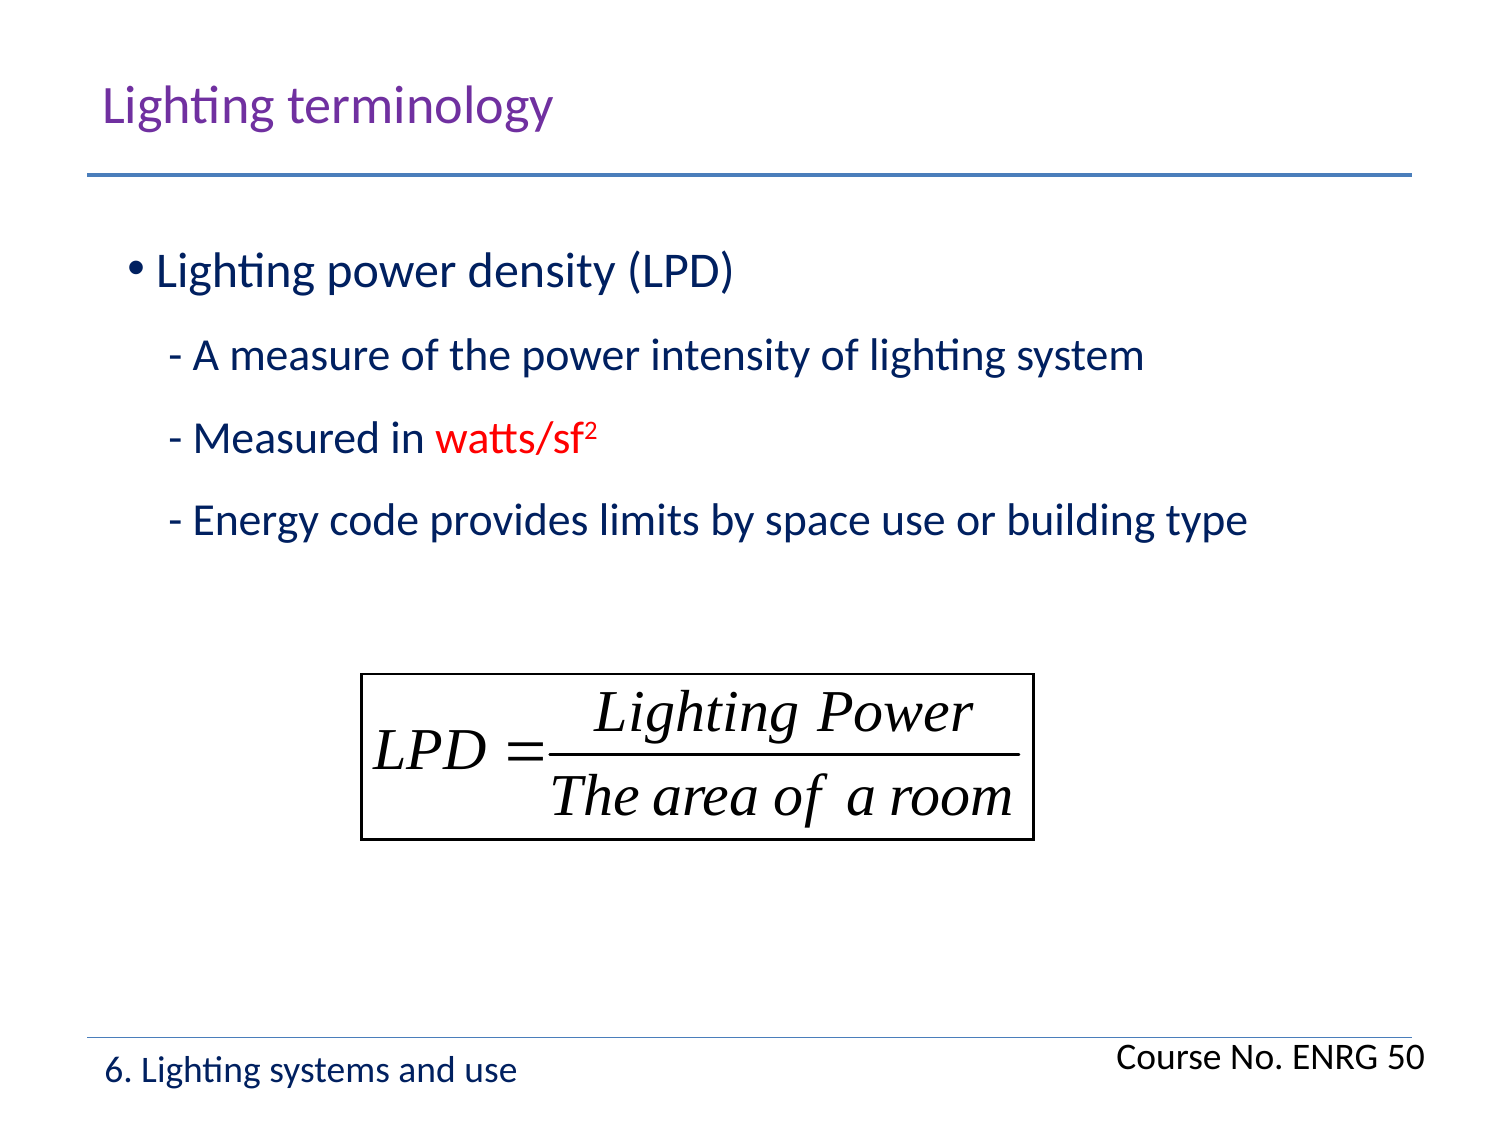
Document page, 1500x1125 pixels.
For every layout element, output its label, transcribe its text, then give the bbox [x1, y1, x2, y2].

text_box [362, 674, 1033, 839]
text_box 6. Lighting systems and use [89, 1045, 534, 1098]
text_box Lighting terminology [87, 62, 1438, 143]
text_box Lighting power density (LPD) - A measure of the power intensity of lighting system - Measured in watts/sf2 - Energy code provides limits by space use or building type [112, 199, 1288, 627]
text_box Course No. ENRG 50 [1101, 1024, 1441, 1085]
